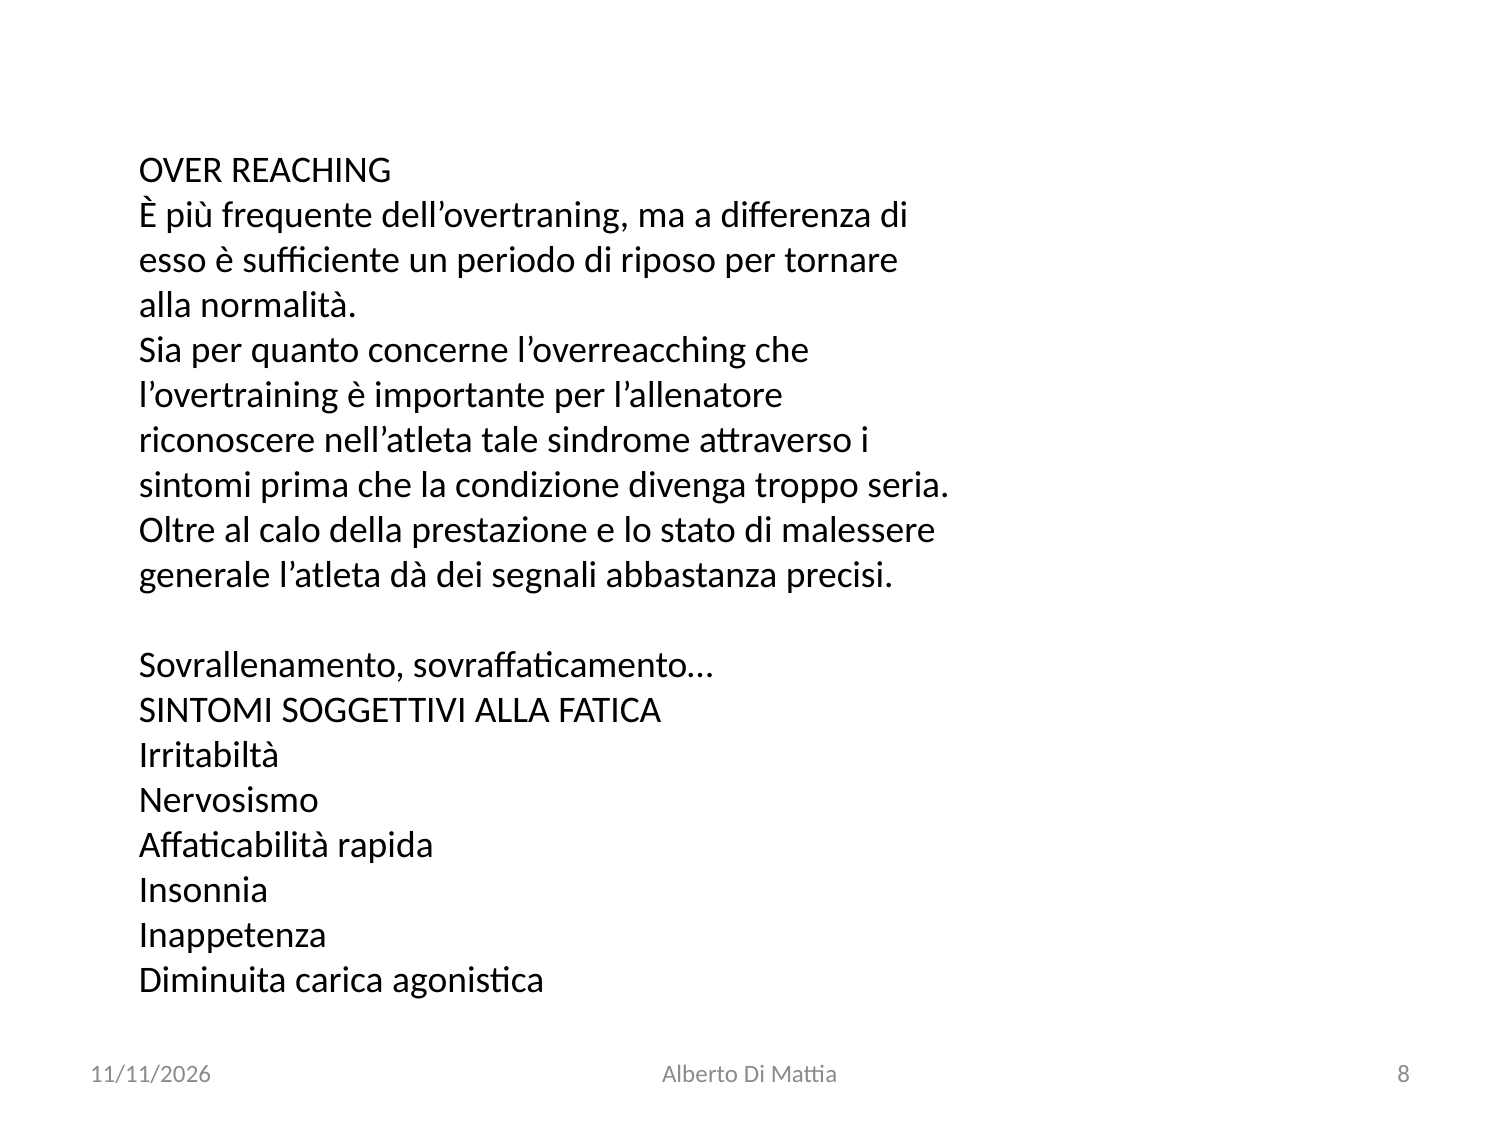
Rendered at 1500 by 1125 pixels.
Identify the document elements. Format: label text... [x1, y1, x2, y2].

text_box OVER REACHING È più frequente dell’overtraning, ma a differenza di esso è sufficiente un periodo di riposo per tornare alla normalità. Sia per quanto concerne l’overreacching che l’overtraining è importante per l’allenatore riconoscere nell’atleta tale sindrome attraverso i sintomi prima che la condizione divenga troppo seria. Oltre al calo della prestazione e lo stato di malessere generale l’atleta dà dei segnali abbastanza precisi. Sovrallenamento, sovraffaticamento… SINTOMI SOGGETTIVI ALLA FATICA Irritabiltà Nervosismo Affaticabilità rapida Insonnia Inappetenza Diminuita carica agonistica [123, 137, 1235, 1007]
slide_number 8 [1074, 1042, 1425, 1103]
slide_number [75, 1042, 425, 1103]
footer Alberto Di Mattia [512, 1042, 988, 1103]
